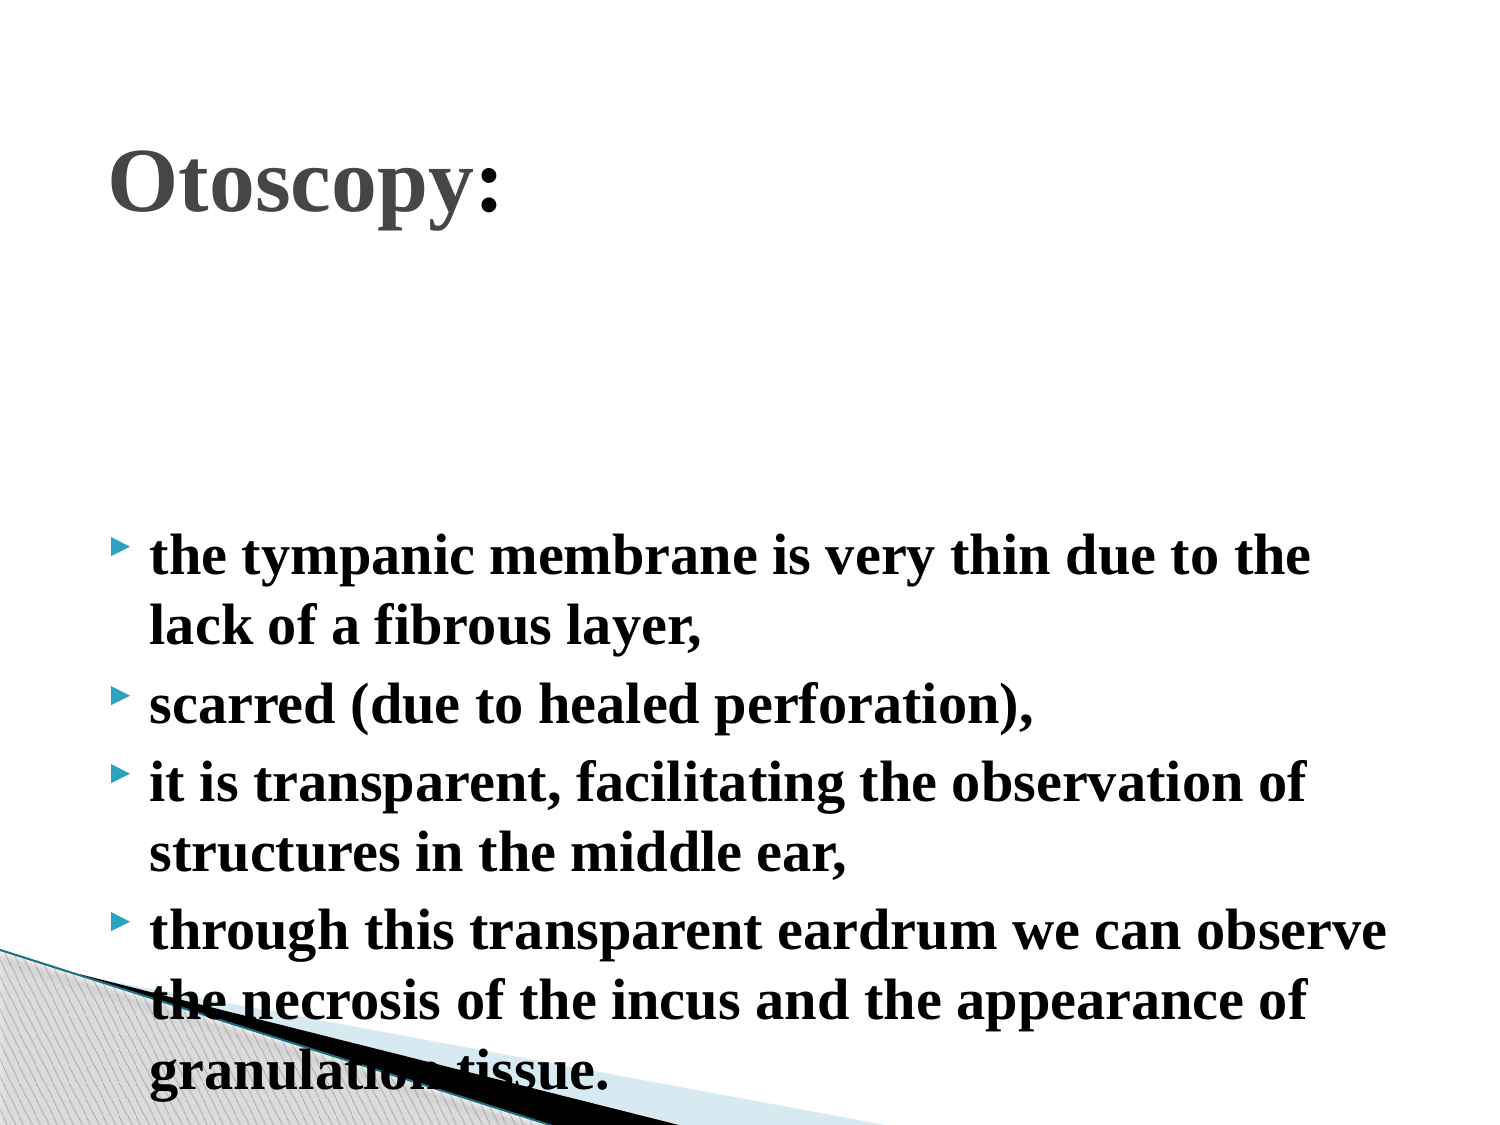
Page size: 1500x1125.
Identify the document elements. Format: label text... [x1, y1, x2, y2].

list Otoscopy: the tympanic membrane is very thin due to the lack of a fibrous layer, scarred (due to healed perforation), it is transparent, facilitating the observation of structures in the middle ear, through this transparent eardrum we can observe the necrosis of the incus and the appearance of granulation tissue. [75, 112, 1425, 1000]
